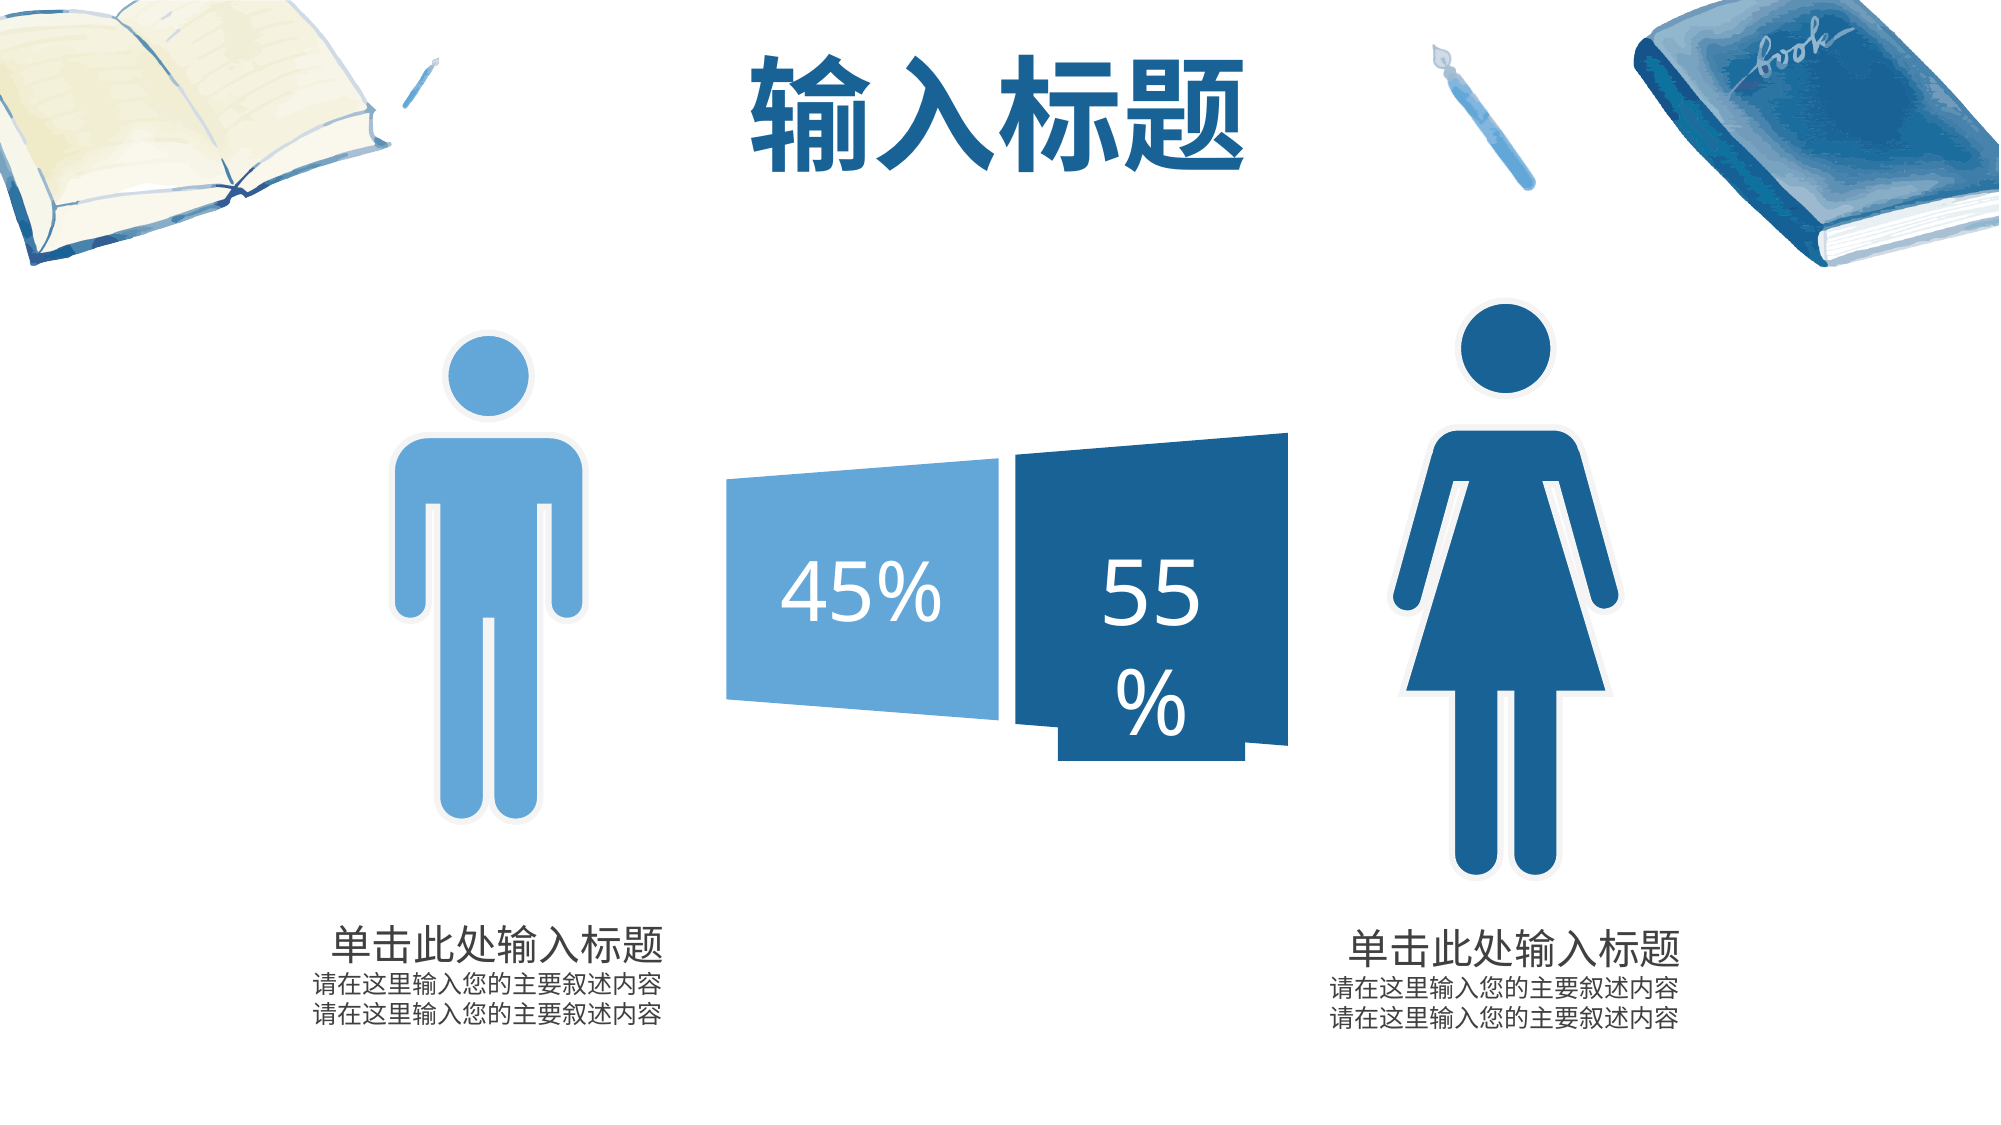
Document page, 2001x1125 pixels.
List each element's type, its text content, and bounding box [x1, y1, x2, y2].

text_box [1389, 300, 1622, 878]
text_box 单击此处输入标题 请在这里输入您的主要叙述内容 请在这里输入您的主要叙述内容 [297, 911, 680, 1116]
text_box 输入标题 [607, 29, 1387, 194]
text_box 单击此处输入标题 请在这里输入您的主要叙述内容 请在这里输入您的主要叙述内容 [1315, 915, 1697, 1120]
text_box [1015, 432, 1288, 746]
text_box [726, 458, 999, 721]
picture [1421, 0, 2000, 280]
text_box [391, 332, 586, 822]
picture [0, 0, 447, 280]
